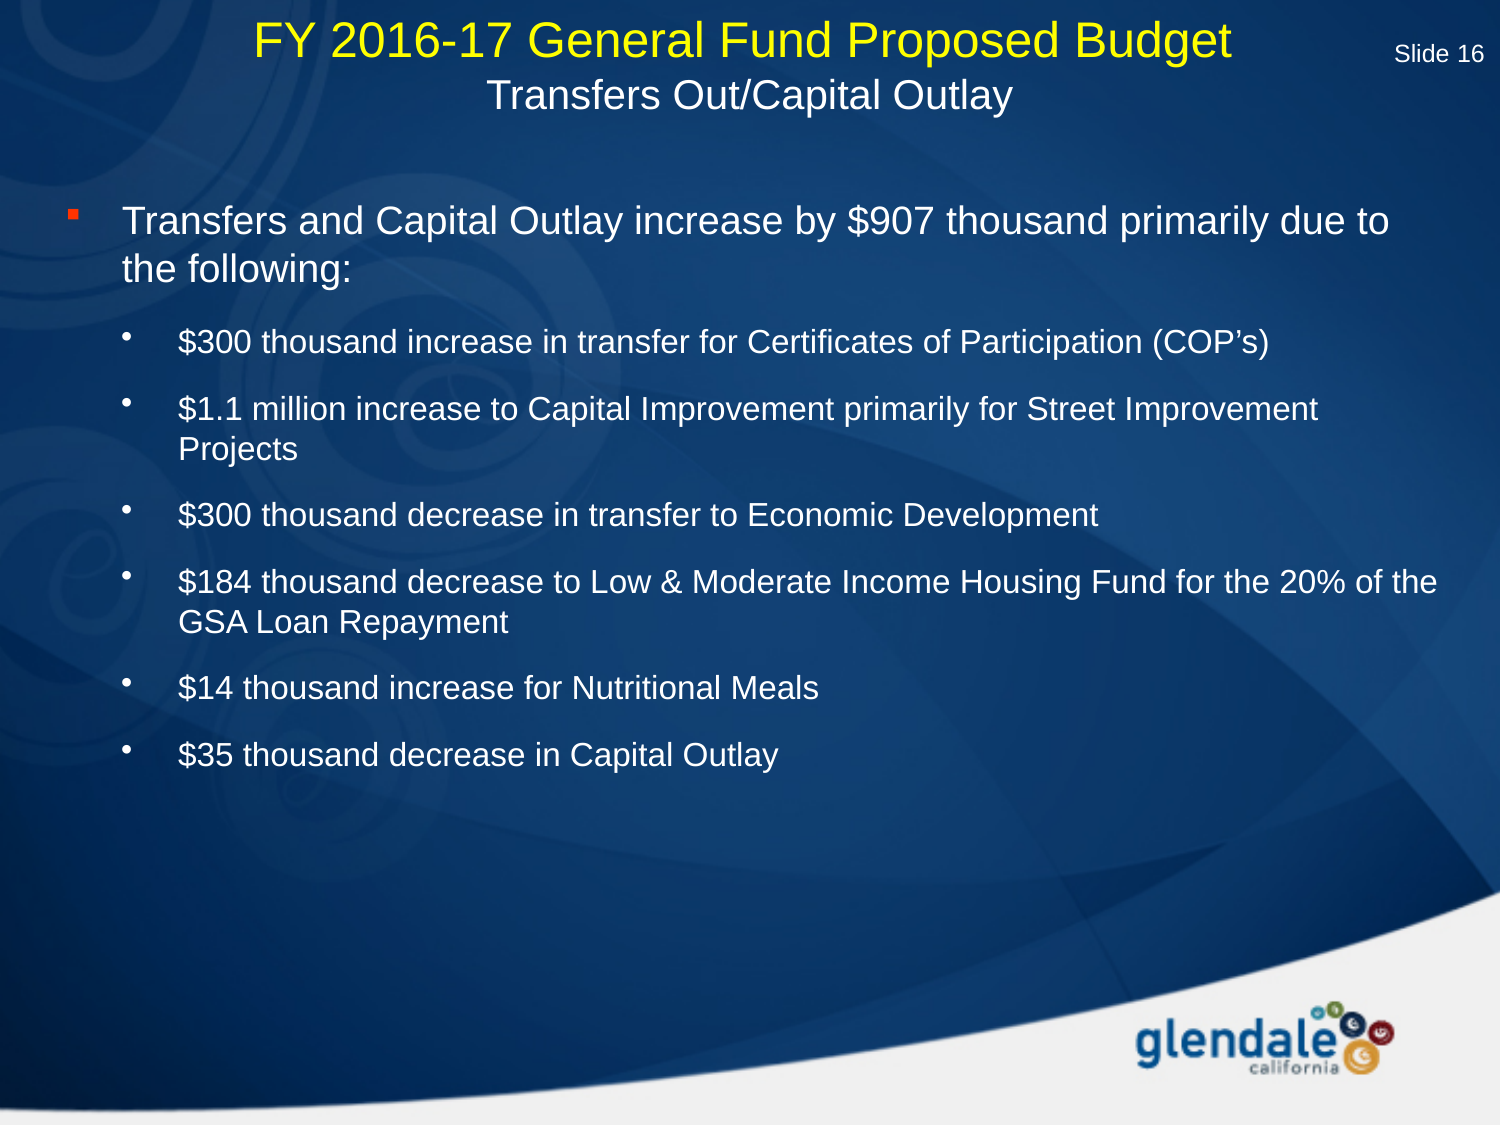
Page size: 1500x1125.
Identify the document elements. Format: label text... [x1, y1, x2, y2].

list Transfers and Capital Outlay increase by $907 thousand primarily due to the following: $300 thousand increase in transfer for Certificates of Participation (COP’s) $1.1 million increase to Capital Improvement primarily for Street Improvement Projects $300 thousand decrease in transfer to Economic Development $184 thousand decrease to Low & Moderate Income Housing Fund for the 20% of the GSA Loan Repayment $14 thousand increase for Nutritional Meals $35 thousand decrease in Capital Outlay [50, 187, 1463, 1013]
text_box FY 2016-17 General Fund Proposed Budget Transfers Out/Capital Outlay [50, 12, 1450, 113]
slide_number Slide 16 [1149, 0, 1500, 75]
picture [0, 0, 1500, 1125]
